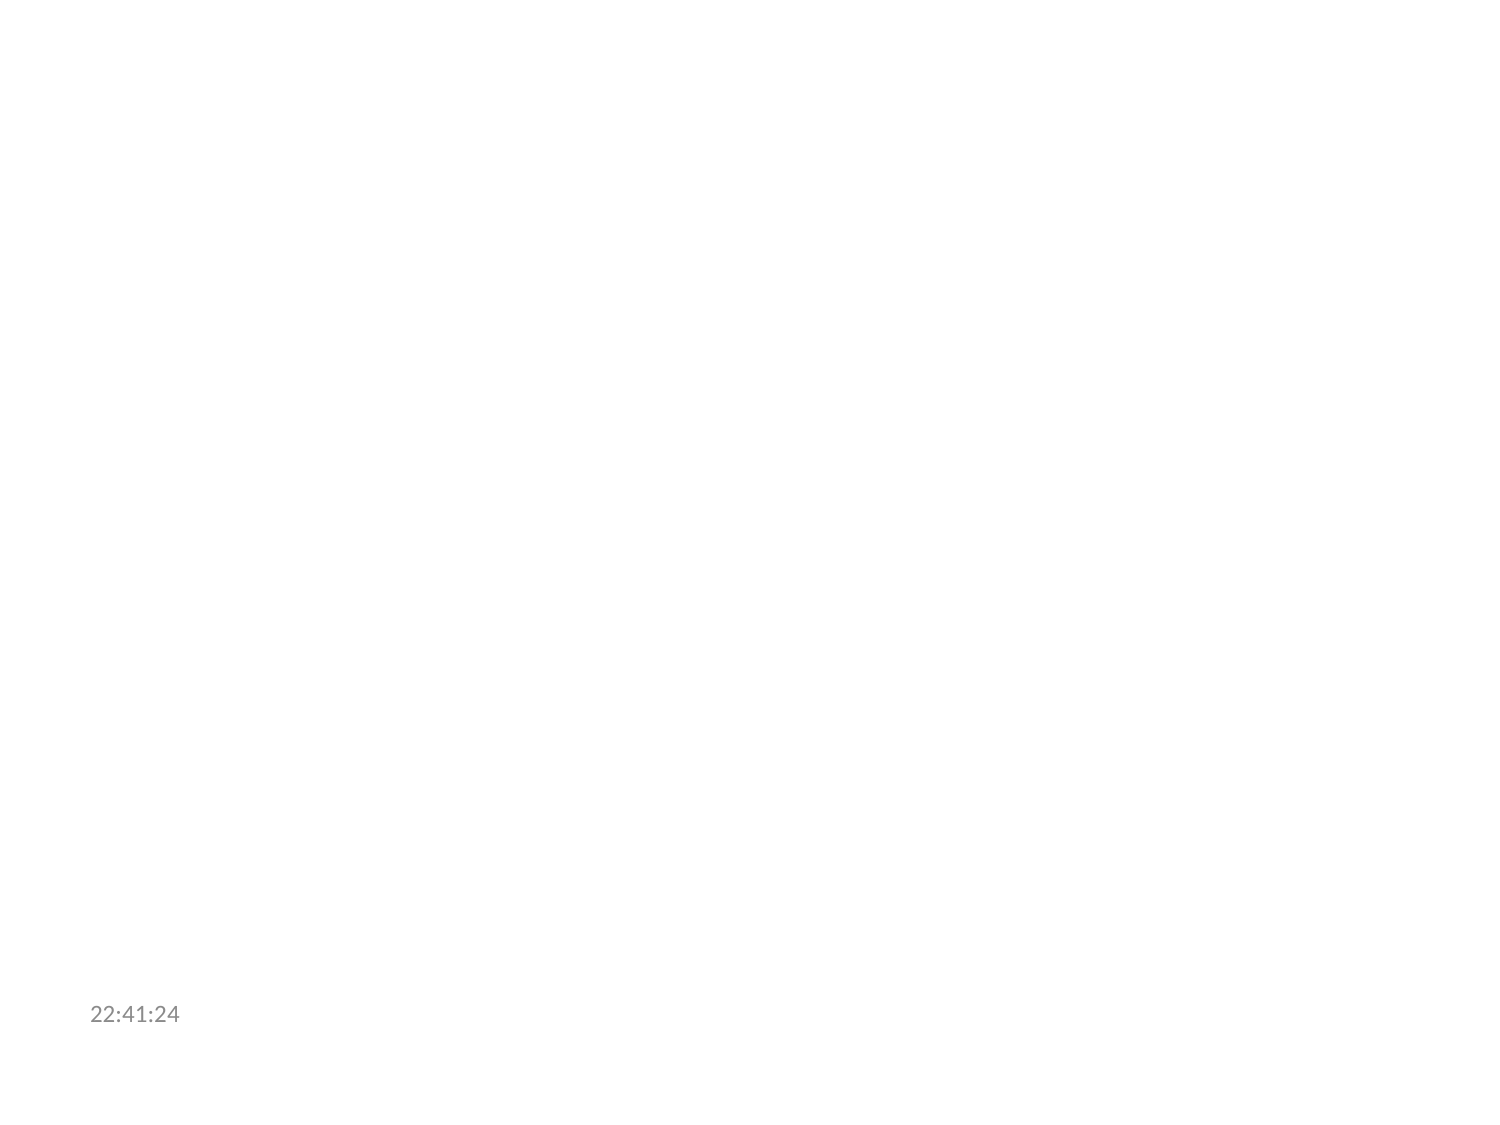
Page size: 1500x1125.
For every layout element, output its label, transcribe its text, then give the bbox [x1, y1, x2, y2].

text_box 15:35:09 [75, 982, 425, 1043]
